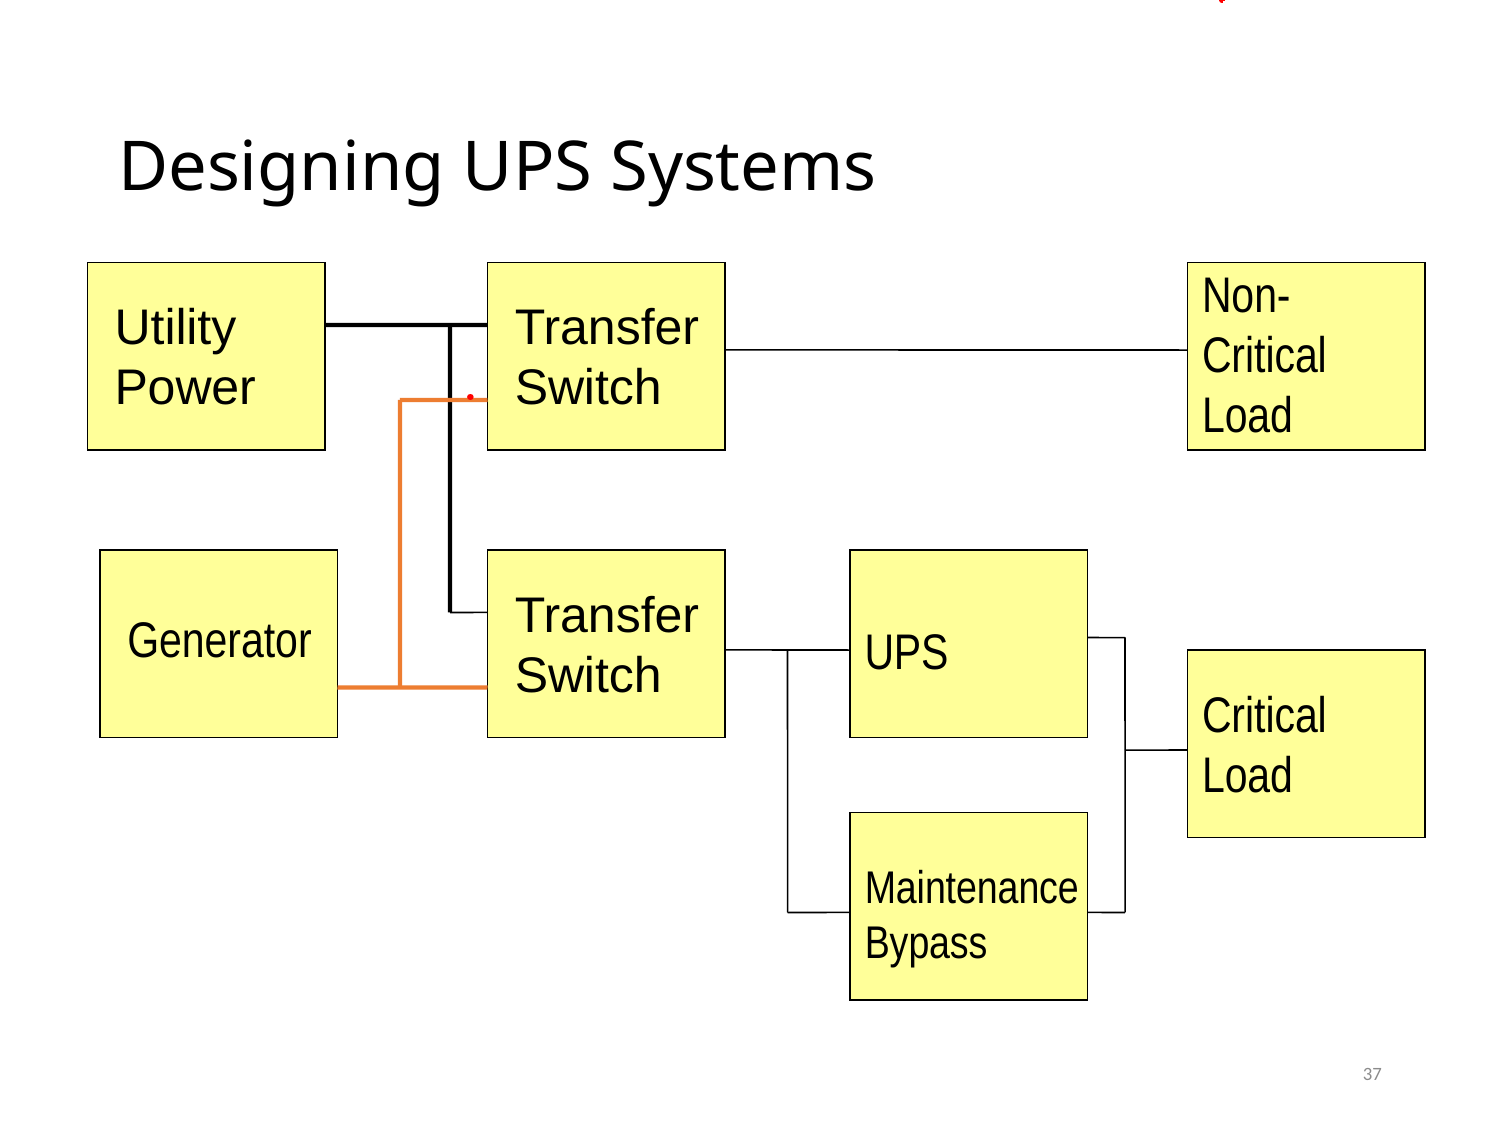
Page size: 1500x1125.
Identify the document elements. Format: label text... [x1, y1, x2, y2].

text_box [1187, 650, 1425, 838]
slide_number 37 [1059, 1042, 1397, 1103]
text_box Generator [112, 599, 337, 675]
title Designing UPS Systems [103, 59, 1397, 278]
text_box [849, 812, 1088, 849]
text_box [324, 324, 488, 613]
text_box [337, 399, 488, 688]
text_box UPS [849, 612, 1075, 688]
text_box [99, 549, 338, 738]
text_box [487, 262, 725, 450]
text_box Maintenance Bypass [849, 849, 1100, 975]
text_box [87, 262, 325, 450]
text_box [849, 975, 1088, 1000]
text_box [487, 549, 725, 738]
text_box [1187, 255, 1425, 450]
text_box Critical Load [1187, 674, 1413, 810]
text_box [849, 549, 1088, 738]
